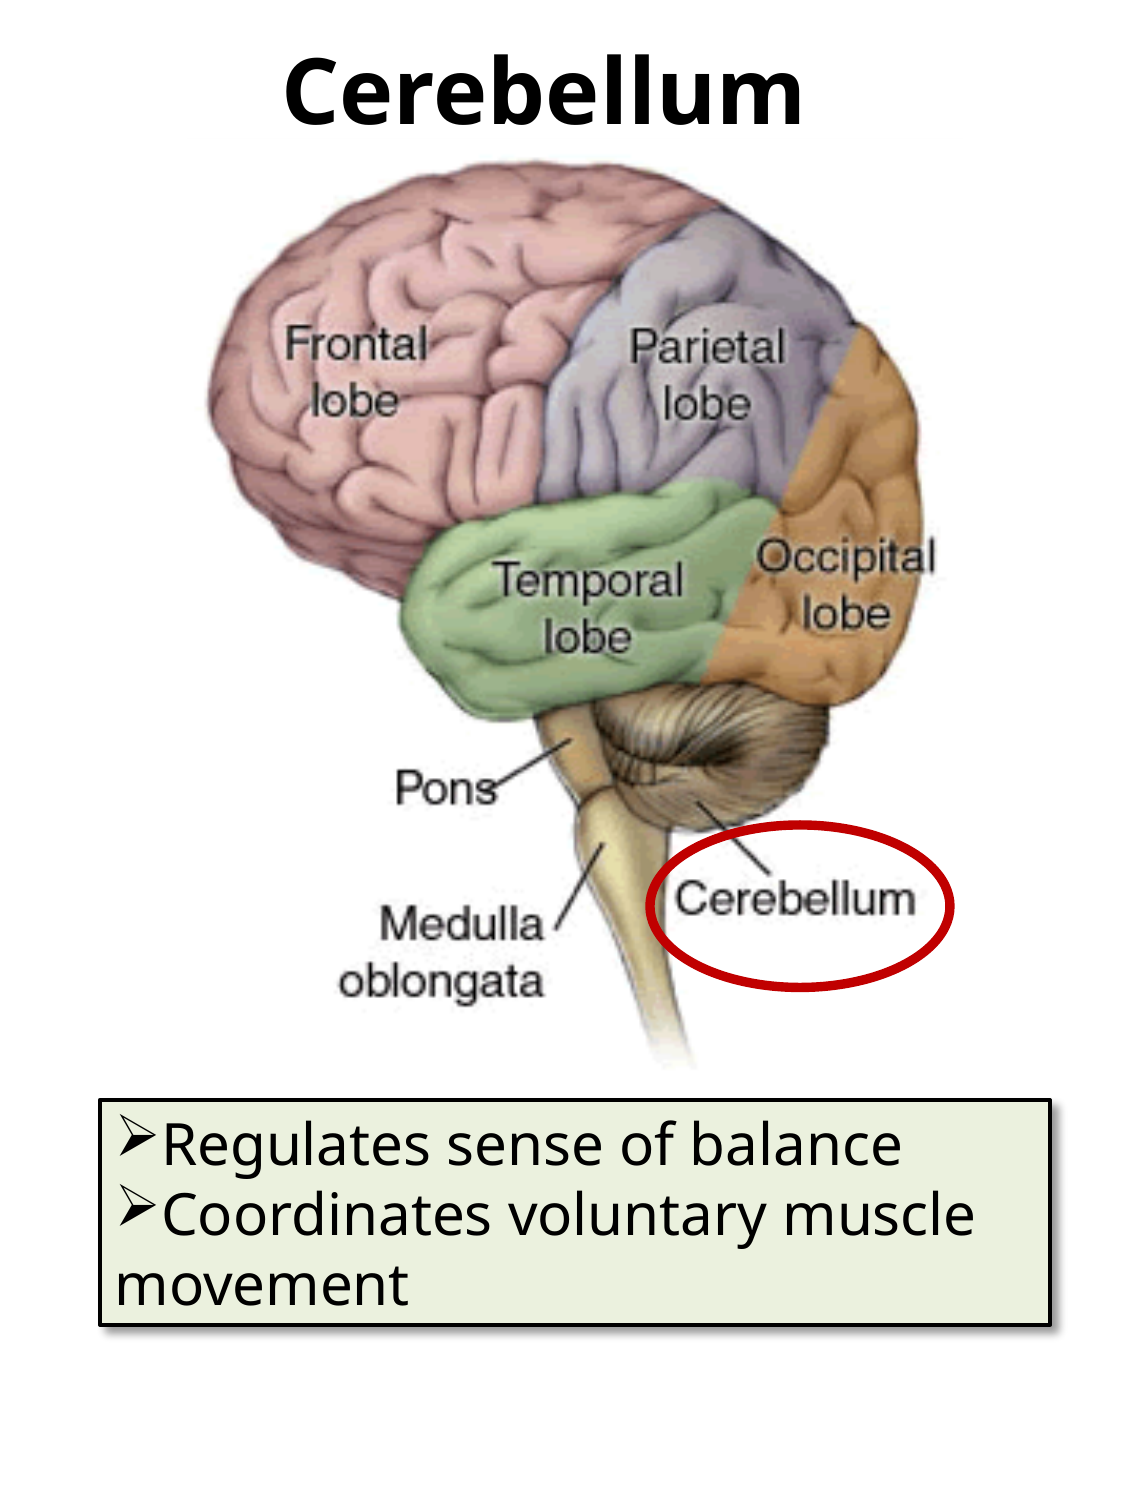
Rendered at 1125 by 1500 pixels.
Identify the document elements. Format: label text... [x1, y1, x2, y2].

text_box Regulates sense of balance Coordinates voluntary muscle movement [99, 1100, 1050, 1325]
picture [187, 137, 963, 1083]
title Cerebellum [50, 0, 1038, 175]
